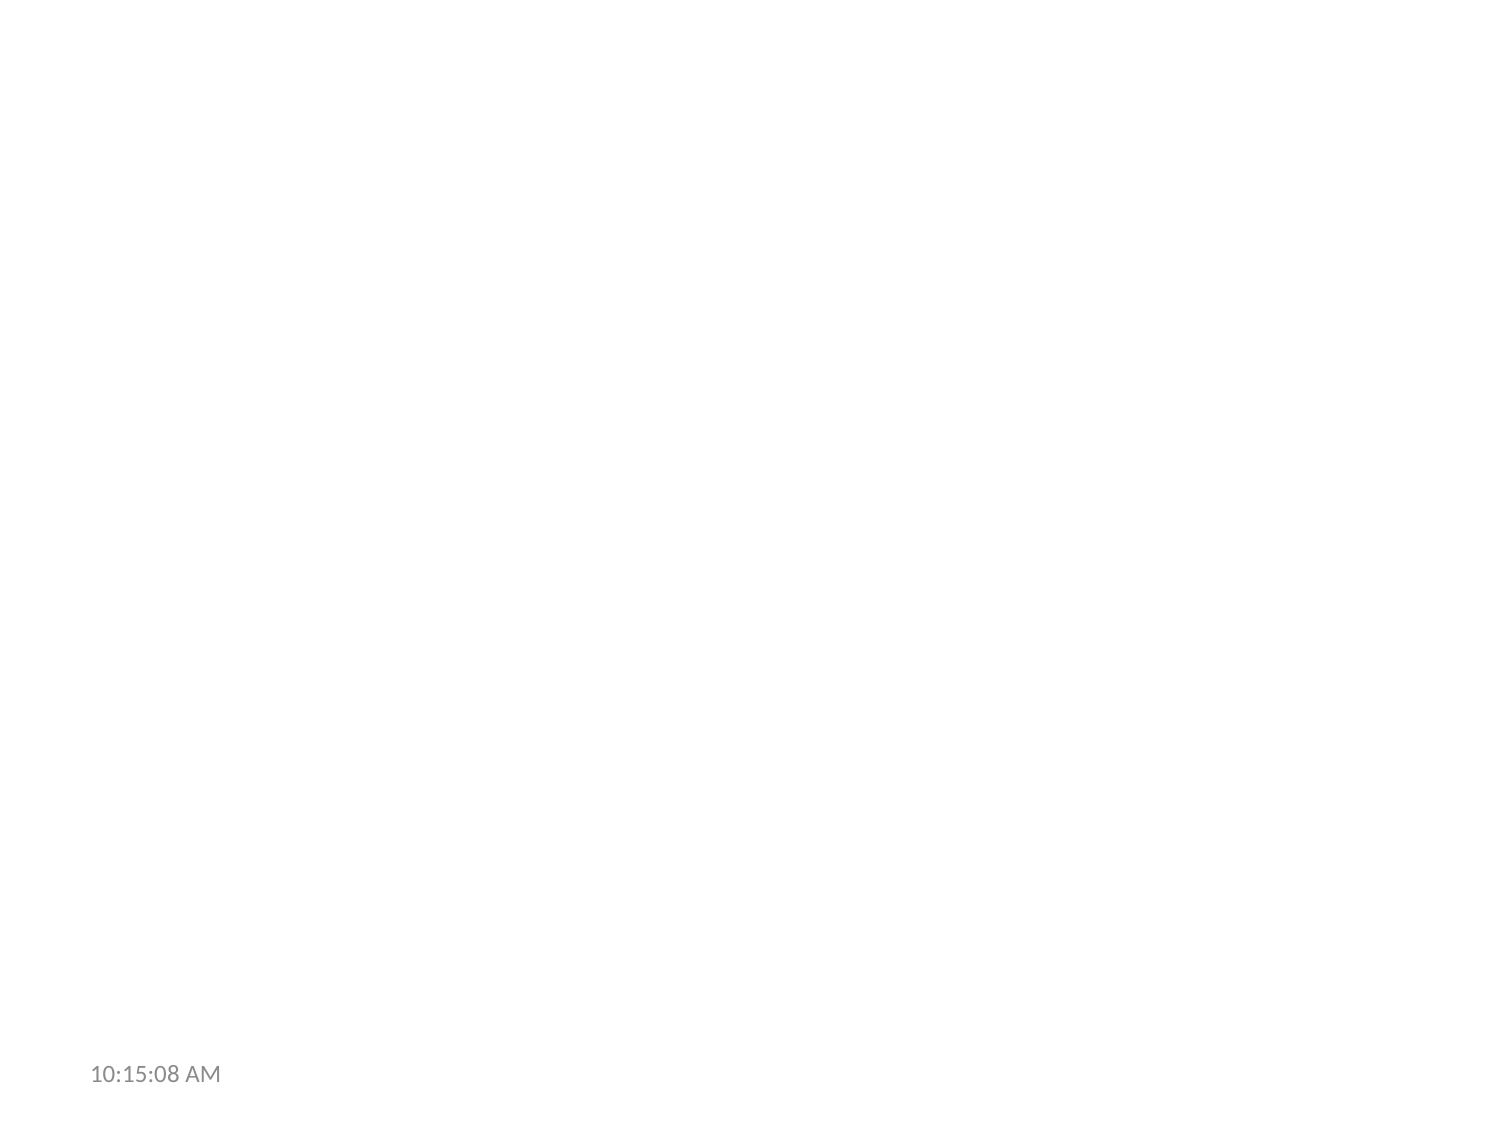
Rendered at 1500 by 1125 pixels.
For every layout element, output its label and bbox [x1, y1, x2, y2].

slide_number [75, 1042, 425, 1103]
